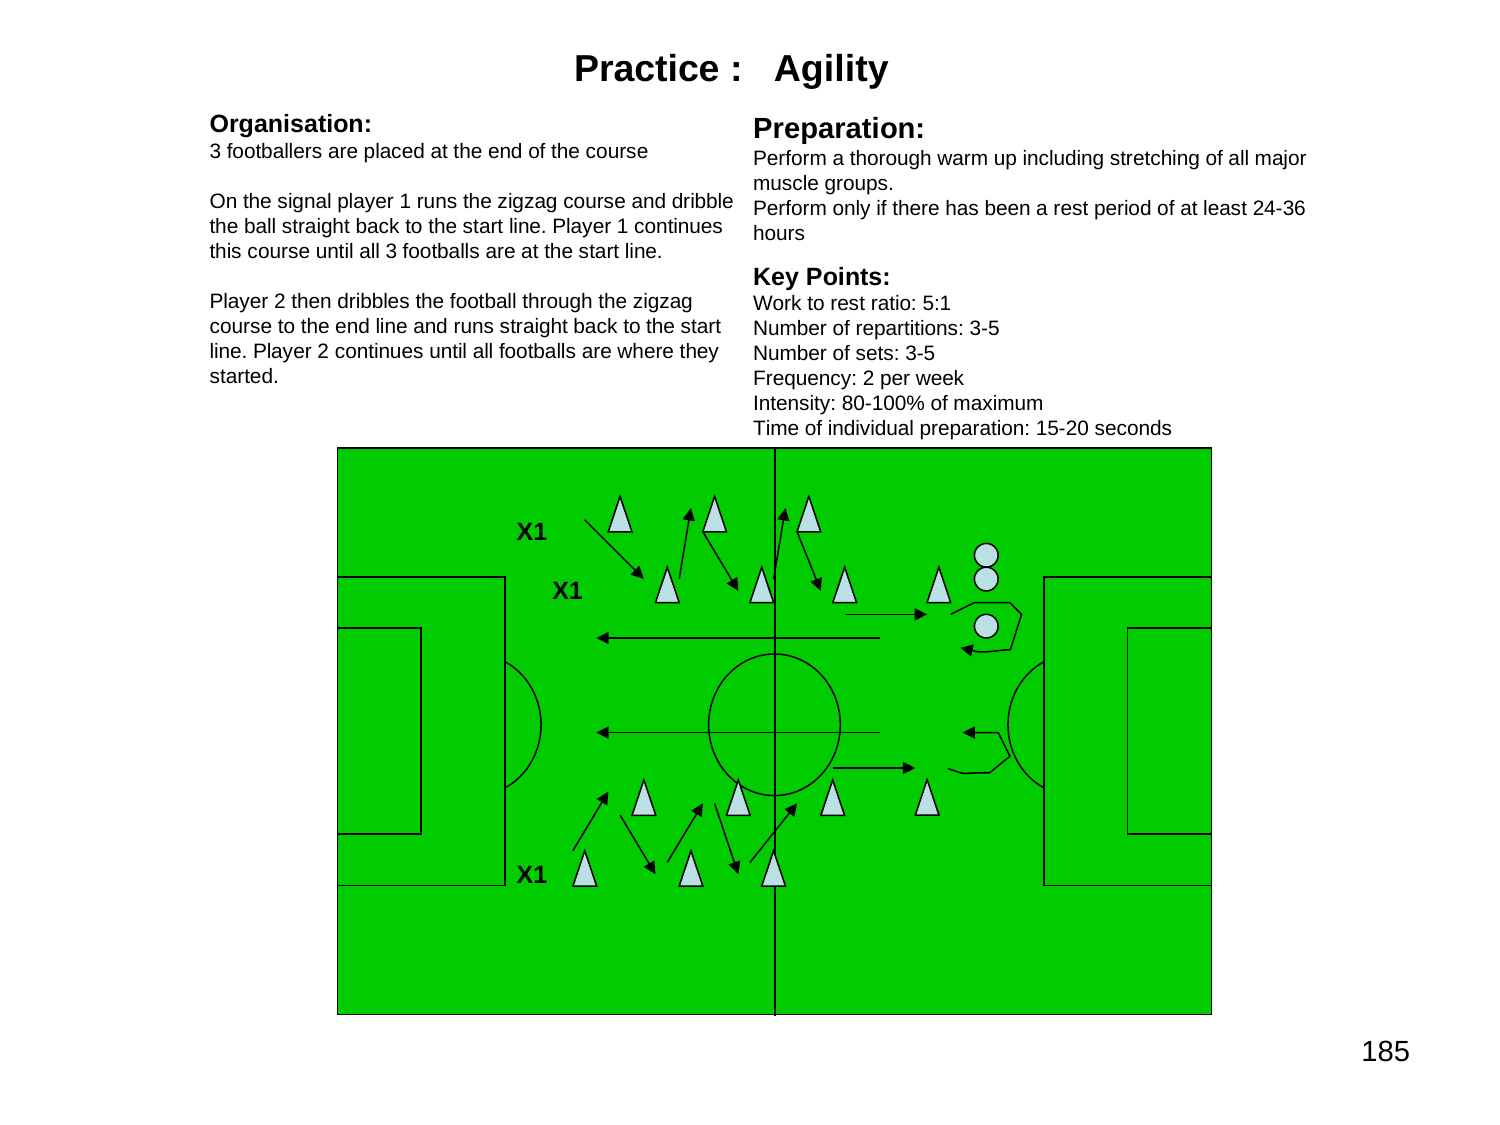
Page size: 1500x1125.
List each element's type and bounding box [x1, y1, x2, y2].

text_box [1074, 1024, 1425, 1103]
text_box [194, 36, 1353, 1017]
